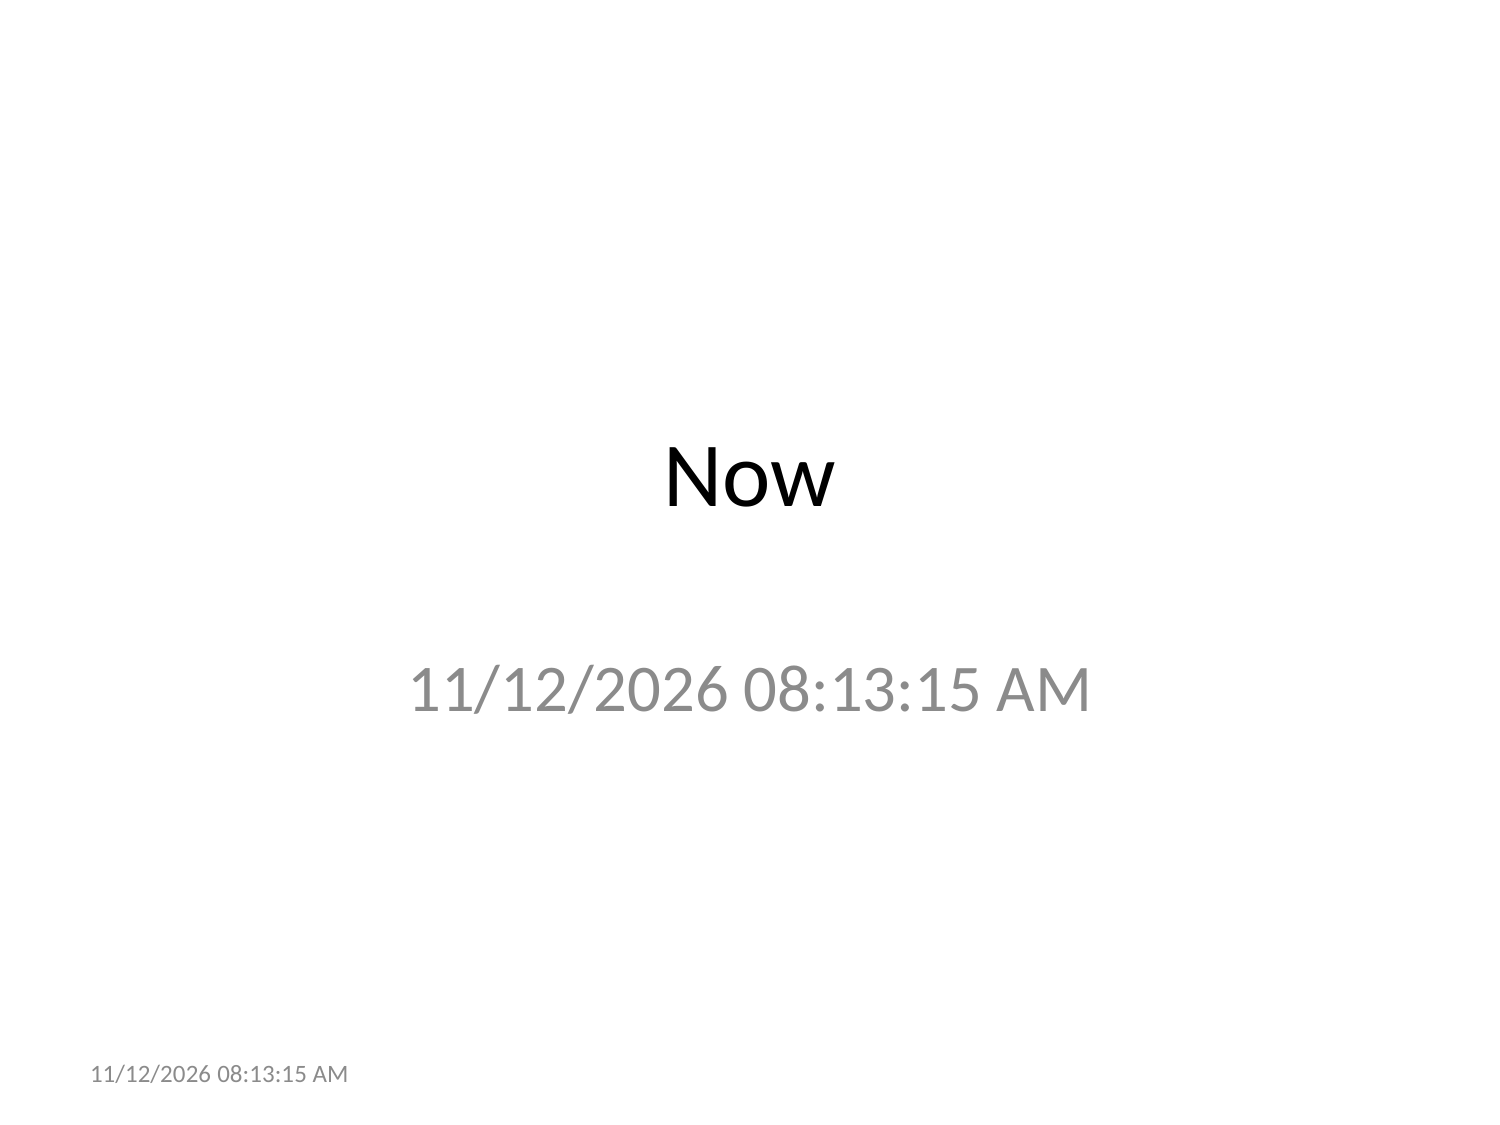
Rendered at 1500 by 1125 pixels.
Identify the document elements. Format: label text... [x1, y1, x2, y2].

title Now [112, 349, 1388, 591]
subtitle 2011-12-19 10:20:04 AM [225, 637, 1275, 925]
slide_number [75, 1042, 425, 1103]
